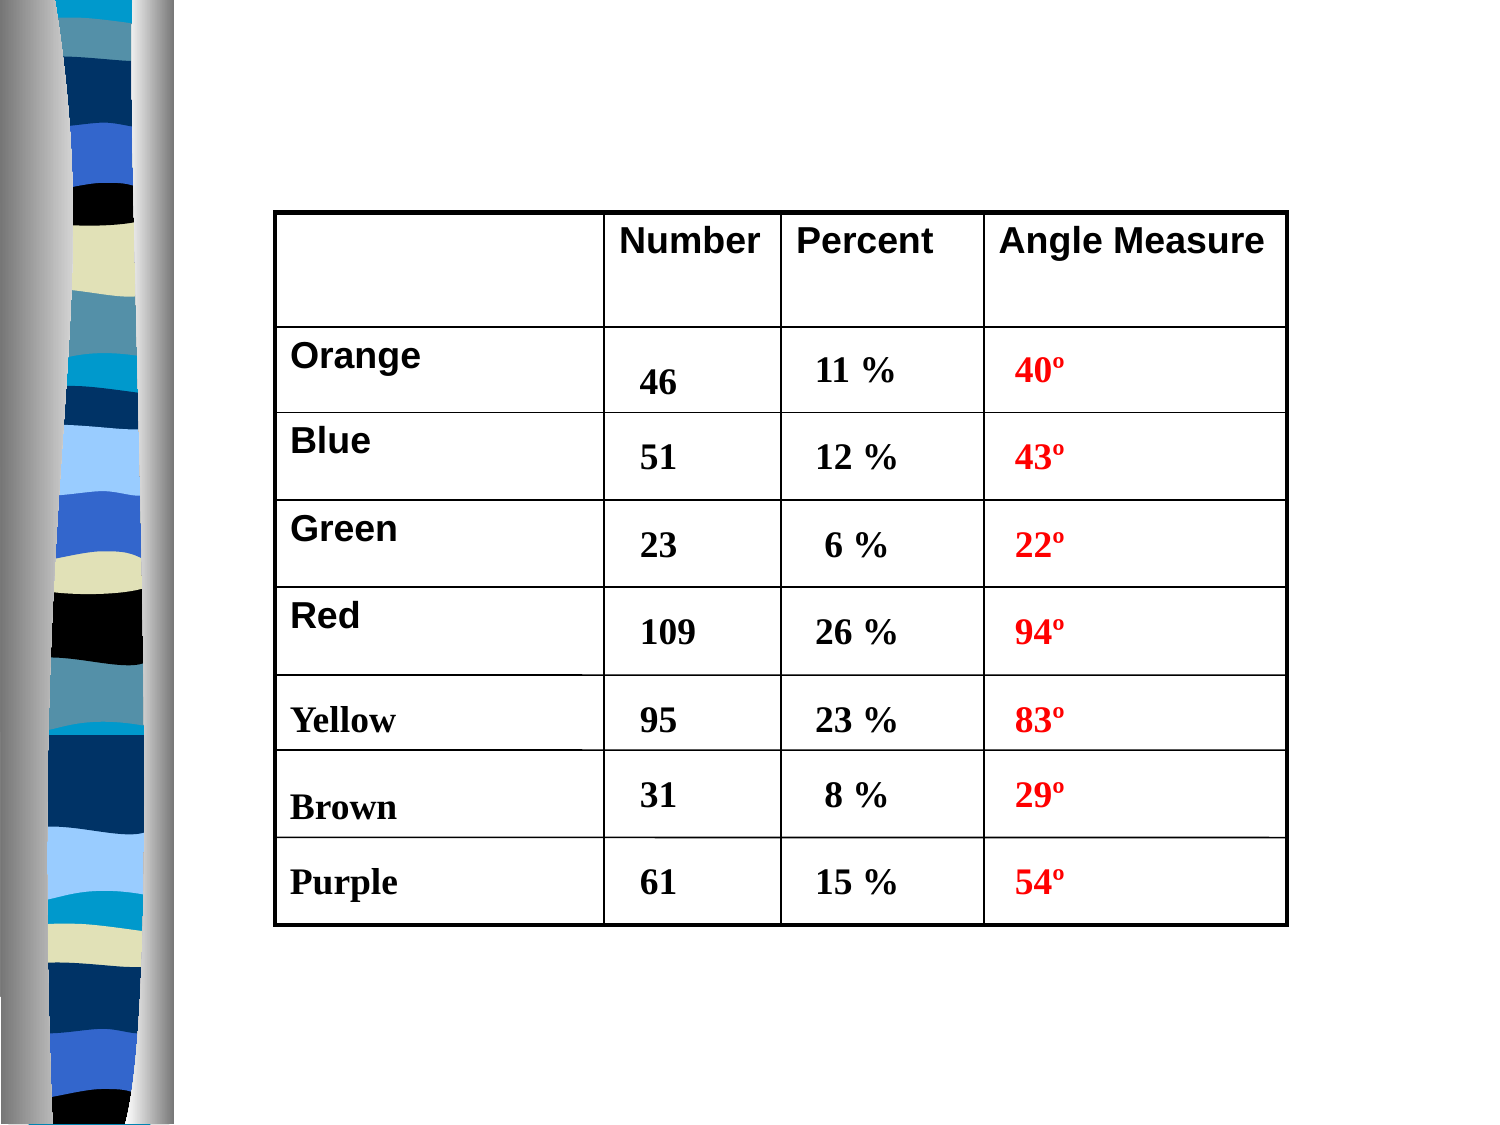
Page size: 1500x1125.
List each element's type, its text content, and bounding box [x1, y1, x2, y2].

table_cell [782, 413, 983, 499]
text_box 54º [1000, 849, 1080, 910]
table_cell [782, 838, 983, 923]
table_cell [985, 676, 1285, 750]
text_box 83º [1000, 687, 1080, 748]
text_box 22º [1000, 512, 1080, 573]
table_cell [605, 413, 780, 499]
table_cell Orange [277, 328, 603, 412]
table_cell [985, 328, 1285, 412]
table_cell [985, 413, 1285, 499]
text_box 6 % [800, 512, 906, 573]
table_cell [782, 676, 983, 750]
table_header Number [605, 215, 780, 326]
table_cell [605, 676, 780, 750]
table_cell [985, 501, 1285, 586]
table_cell Red [277, 676, 603, 750]
text_box 43º [1000, 424, 1080, 485]
table_cell [605, 328, 780, 412]
text_box 61 [625, 849, 693, 910]
text_box 15 % [800, 849, 915, 910]
table_cell Red [277, 588, 603, 675]
text_box 23 % [800, 687, 915, 748]
text_box 95 [625, 687, 693, 748]
text_box 51 [625, 424, 693, 485]
table_cell Blue [277, 413, 603, 499]
text_box Purple [275, 849, 475, 910]
text_box Brown [274, 774, 488, 835]
table_cell [605, 751, 780, 837]
text_box 12 % [800, 424, 915, 485]
table_cell [605, 501, 780, 586]
text_box 26 % [800, 599, 915, 660]
table_header Percent [782, 215, 983, 326]
text_box 31 [625, 762, 693, 823]
text_box 40º [999, 337, 1100, 398]
table_cell Red [277, 751, 603, 837]
text_box 94º [1000, 599, 1080, 660]
table_cell [605, 588, 780, 675]
table_cell Red [277, 838, 603, 923]
text_box 8 % [800, 762, 906, 823]
text_box 23 [625, 512, 693, 573]
table_cell [782, 588, 983, 675]
table_cell [605, 838, 780, 923]
table_cell [985, 588, 1285, 675]
text_box Yellow [275, 687, 478, 748]
text_box 29º [1000, 762, 1080, 823]
table_header [277, 215, 603, 326]
text_box 109 [625, 599, 712, 660]
table_cell [782, 328, 983, 412]
table_cell [782, 751, 983, 837]
table_cell [985, 751, 1285, 837]
table_cell [985, 838, 1285, 923]
table_header Angle Measure [985, 215, 1285, 326]
table_cell Green [277, 501, 603, 586]
table_cell [782, 501, 983, 586]
text_box 46 [624, 349, 700, 410]
text_box 11 % [799, 337, 938, 398]
